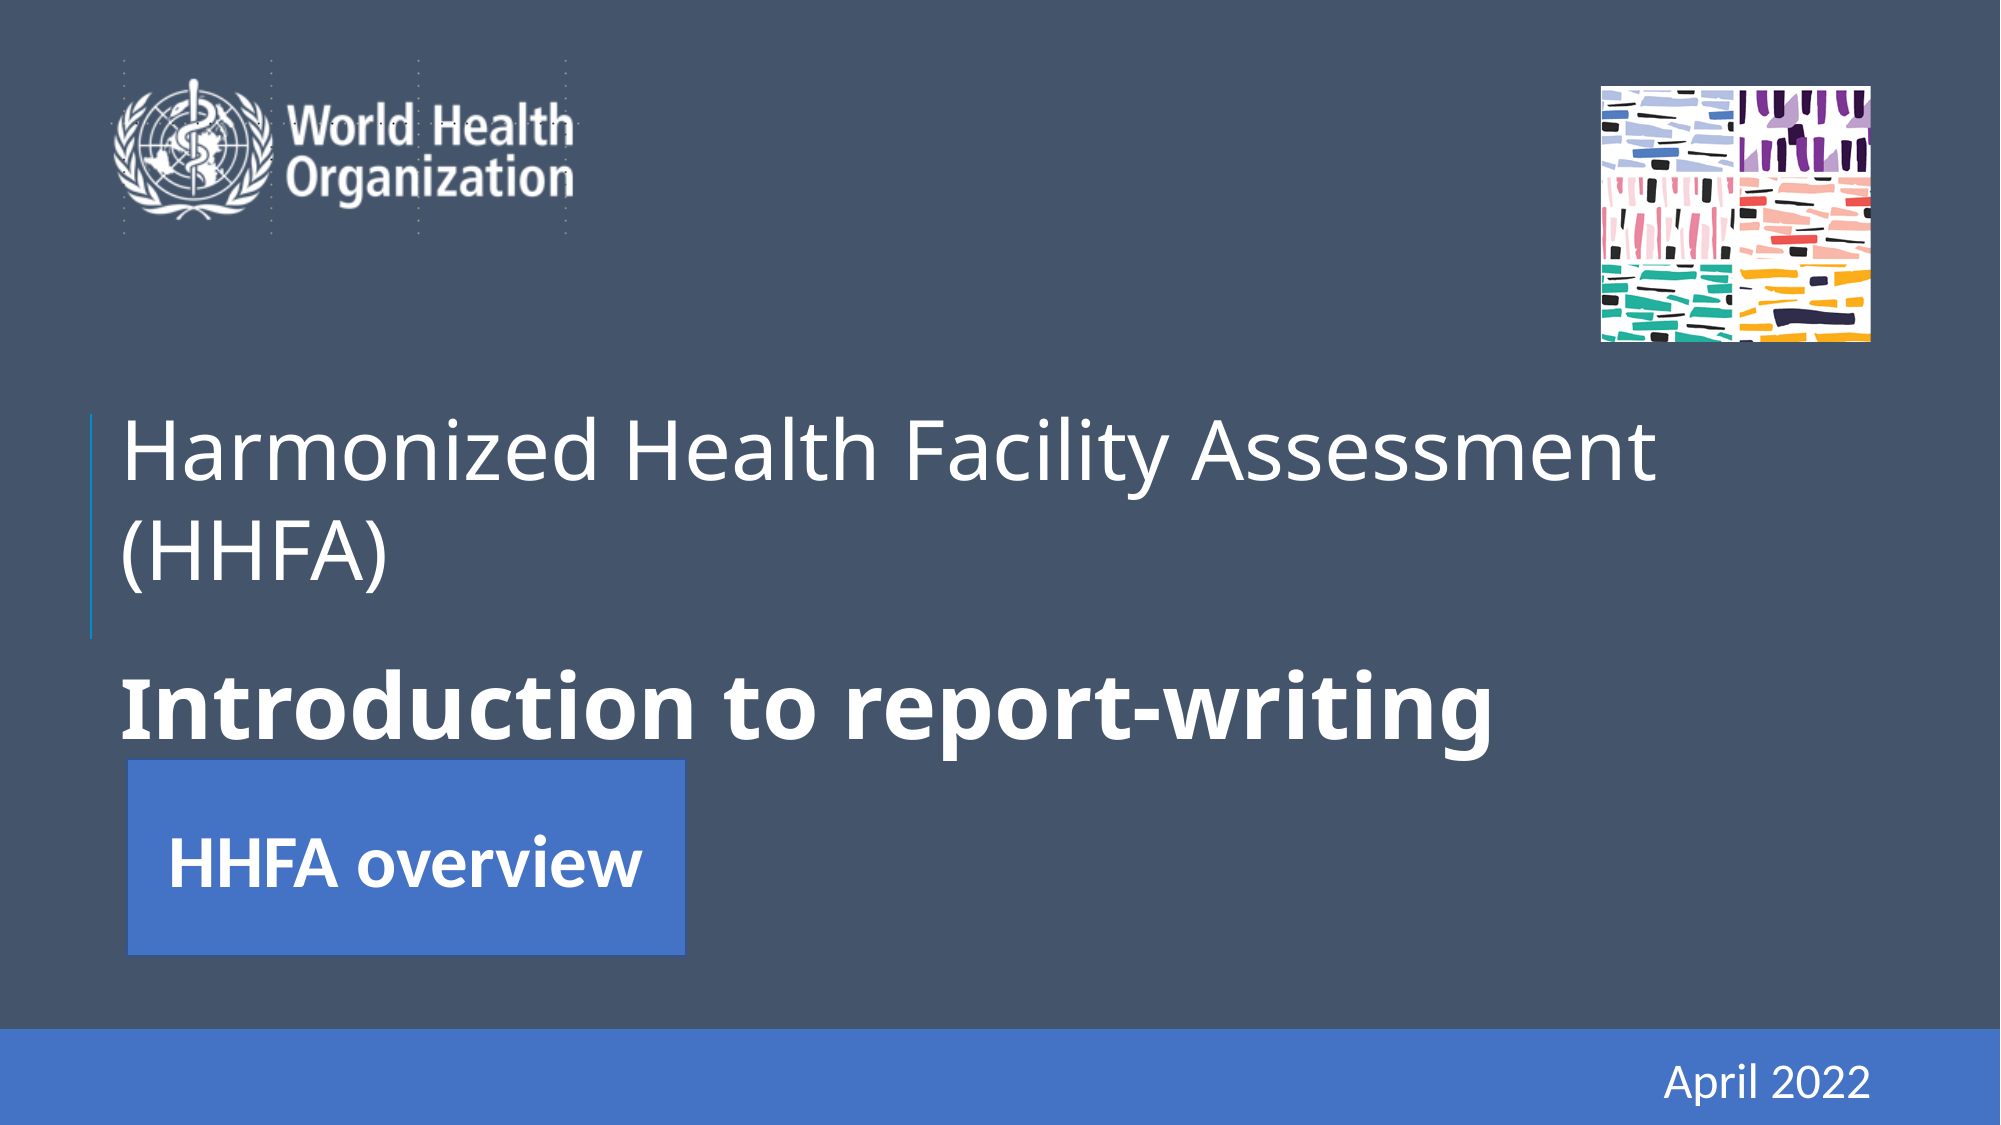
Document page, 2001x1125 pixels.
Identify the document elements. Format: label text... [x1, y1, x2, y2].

text_box HHFA overview [126, 758, 687, 957]
picture [1600, 86, 1871, 342]
text_box April 2022 [1639, 1040, 1943, 1117]
title Harmonized Health Facility Assessment (HHFA) Introduction to report-writing [105, 390, 1942, 675]
picture [105, 57, 588, 237]
